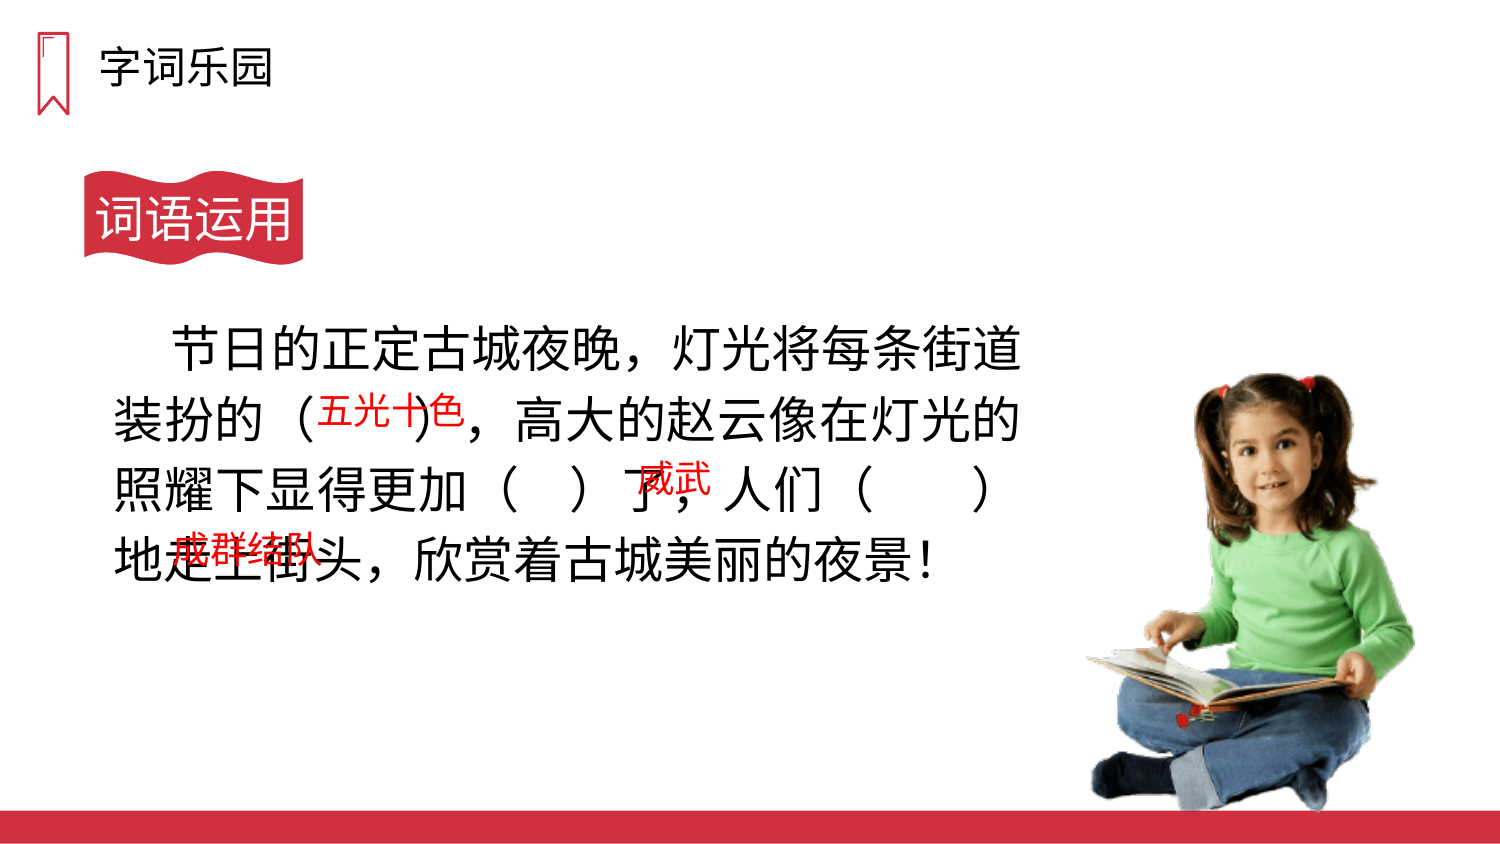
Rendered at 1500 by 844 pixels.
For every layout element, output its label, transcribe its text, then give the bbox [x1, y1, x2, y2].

text_box 威武 [625, 448, 724, 506]
text_box 节日的正定古城夜晚，灯光将每条街道装扮的（ ），高大的赵云像在灯光的照耀下显得更加（ ）了，人们（ ）地走上街头，欣赏着古城美丽的夜景！ [102, 301, 1034, 595]
picture [1085, 372, 1415, 813]
text_box 五光十色 [305, 381, 478, 438]
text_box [37, 31, 290, 116]
text_box 成群结队 [161, 520, 335, 577]
text_box [0, 810, 1500, 844]
text_box 词语运用 [81, 167, 306, 268]
